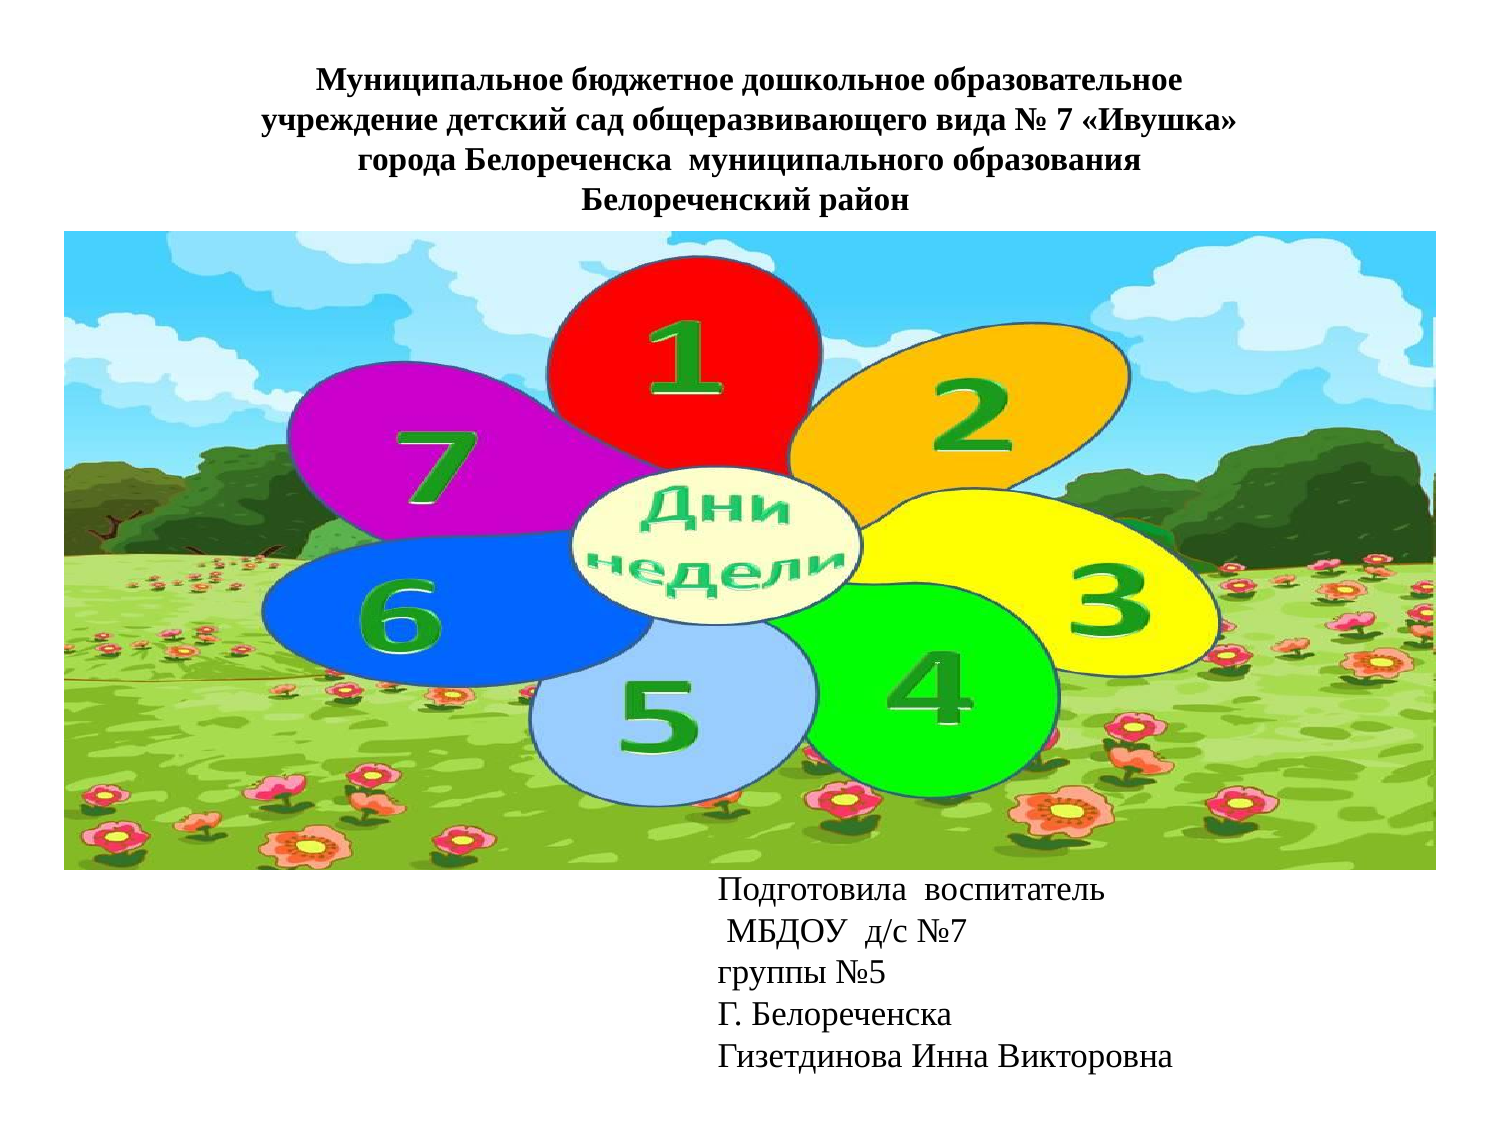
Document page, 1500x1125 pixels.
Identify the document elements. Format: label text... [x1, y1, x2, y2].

picture [64, 231, 1436, 870]
title Муниципальное бюджетное дошкольное образовательное учреждение детский сад общеразвивающего вида № 7 «Ивушка» города Белореченска муниципального образования Белореченский район [112, 42, 1388, 230]
subtitle Подготовила воспитатель МБДОУ д/с №7 группы №5 Г. Белореченска Гизетдинова Инна Викторовна [702, 878, 1388, 1083]
